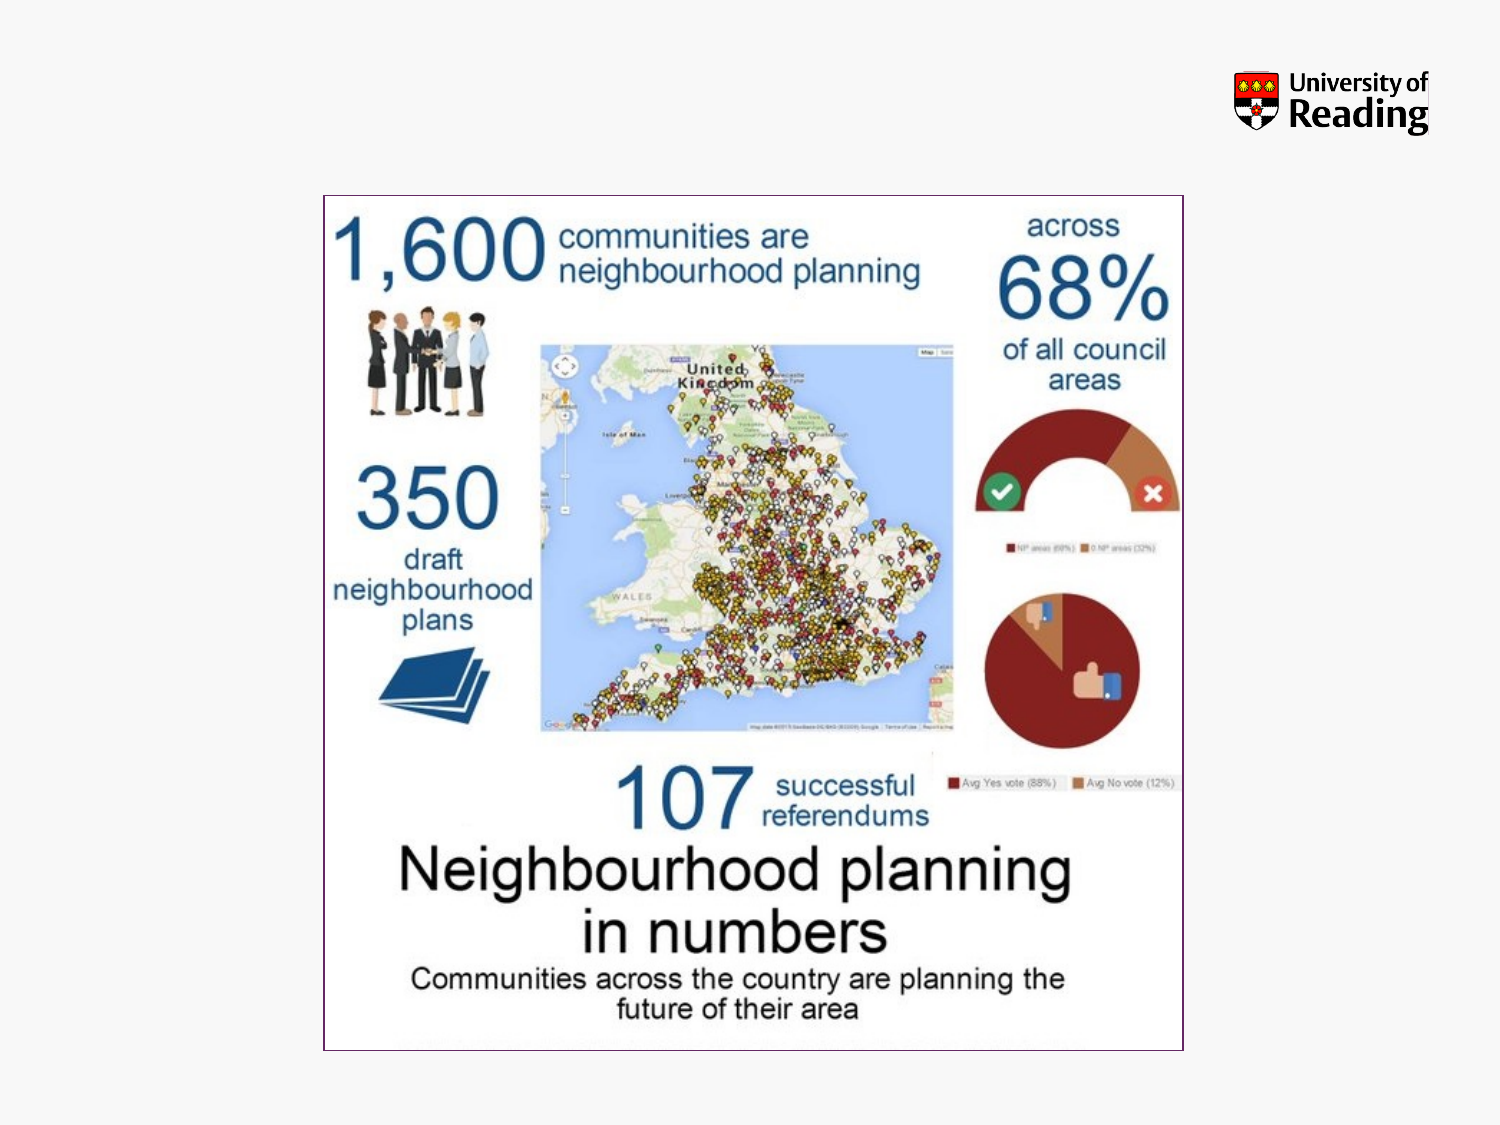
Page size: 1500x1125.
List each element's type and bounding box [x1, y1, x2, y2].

picture [1234, 71, 1429, 136]
picture [324, 195, 1183, 1050]
